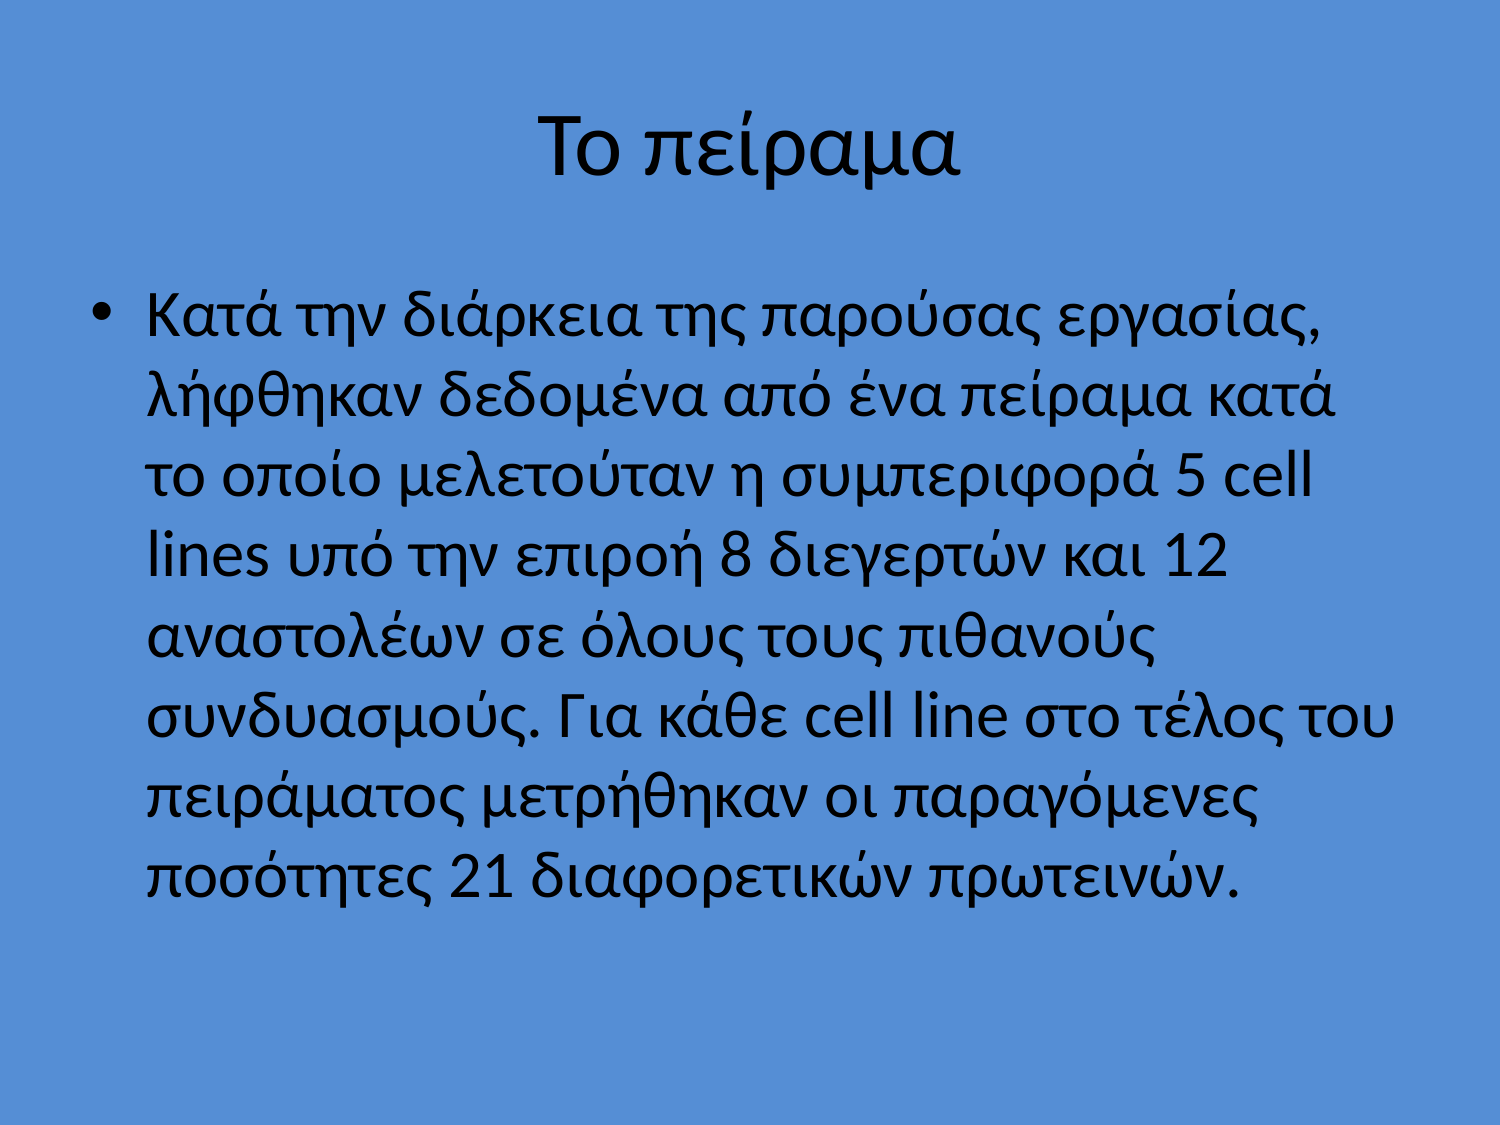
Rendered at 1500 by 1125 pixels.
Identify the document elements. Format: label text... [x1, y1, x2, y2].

list Κατά την διάρκεια της παρούσας εργασίας, λήφθηκαν δεδομένα από ένα πείραμα κατά το οποίο μελετούταν η συμπεριφορά 5 cell lines υπό την επιροή 8 διεγερτών και 12 αναστολέων σε όλους τους πιθανούς συνδυασμούς. Για κάθε cell line στο τέλος του πειράματος μετρήθηκαν οι παραγόμενες ποσότητες 21 διαφορετικών πρωτεινών. [75, 262, 1425, 1005]
title Το πείραμα [75, 45, 1425, 233]
